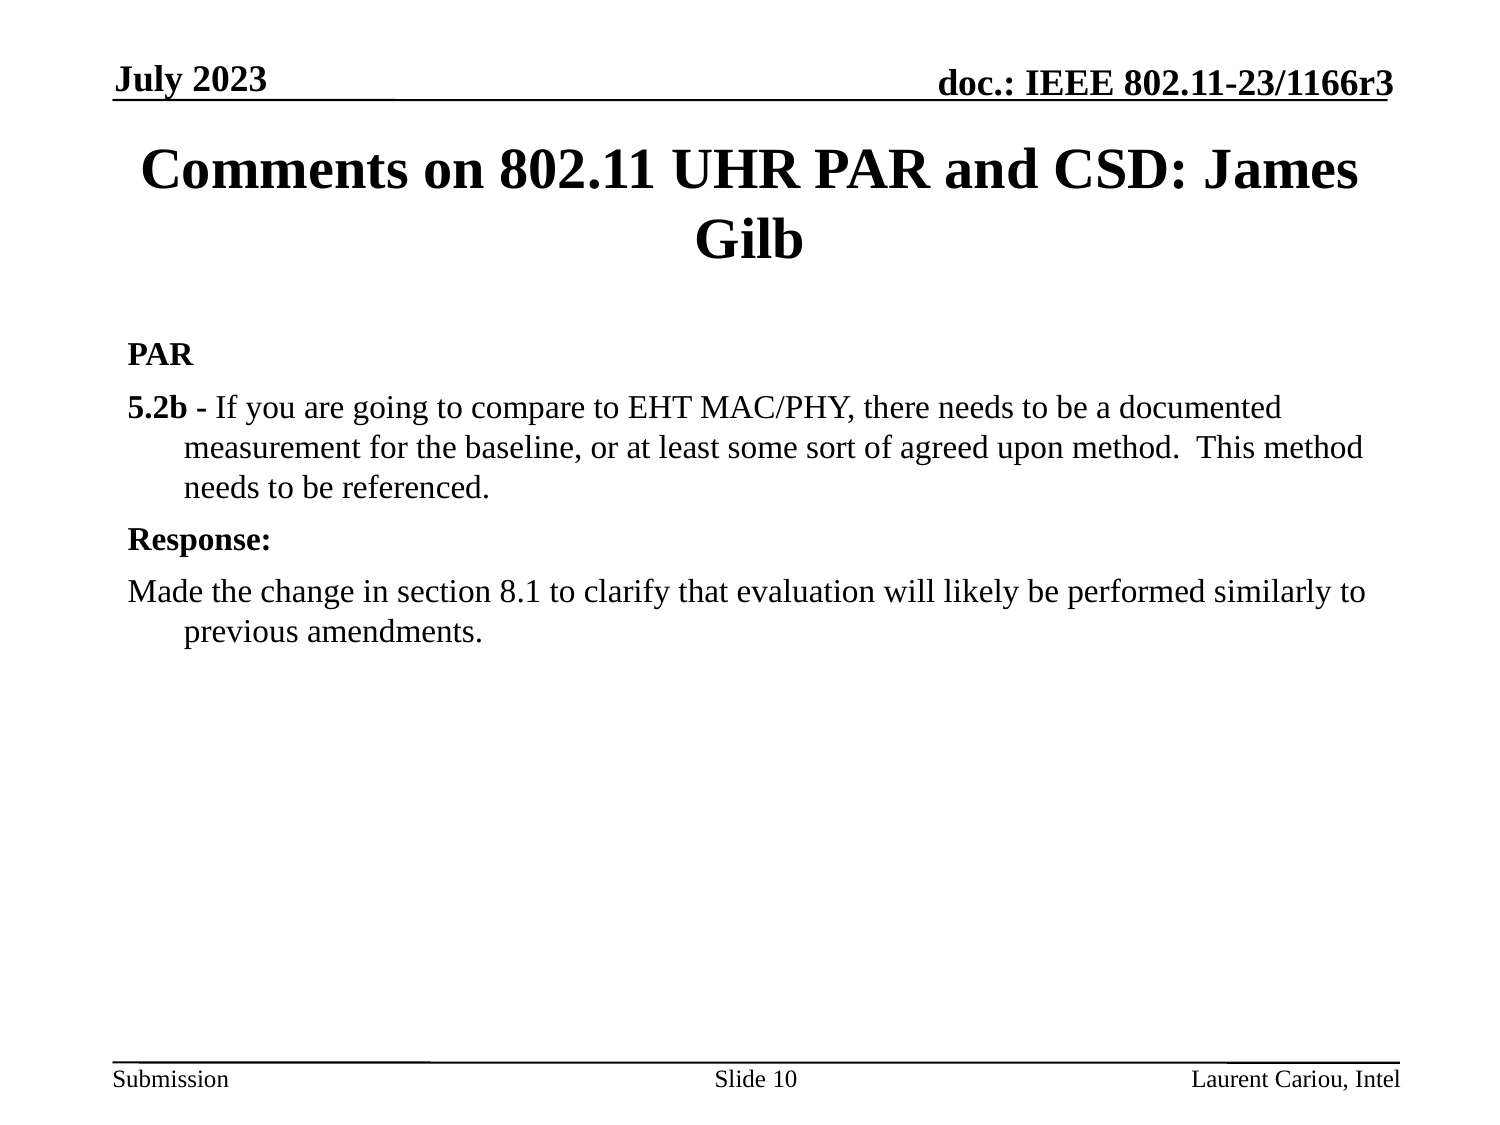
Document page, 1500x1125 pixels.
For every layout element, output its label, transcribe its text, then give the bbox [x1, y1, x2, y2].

slide_number Slide 10 [712, 1061, 800, 1123]
footer Laurent Cariou, Intel [878, 1061, 1402, 1093]
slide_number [114, 54, 423, 100]
title Comments on 802.11 UHR PAR and CSD: James Gilb [112, 112, 1388, 288]
list PAR 5.2b - If you are going to compare to EHT MAC/PHY, there needs to be a documented measurement for the baseline, or at least some sort of agreed upon method. This method needs to be referenced. Response: Made the change in section 8.1 to clarify that evaluation will likely be performed similarly to previous amendments. [112, 324, 1388, 1000]
